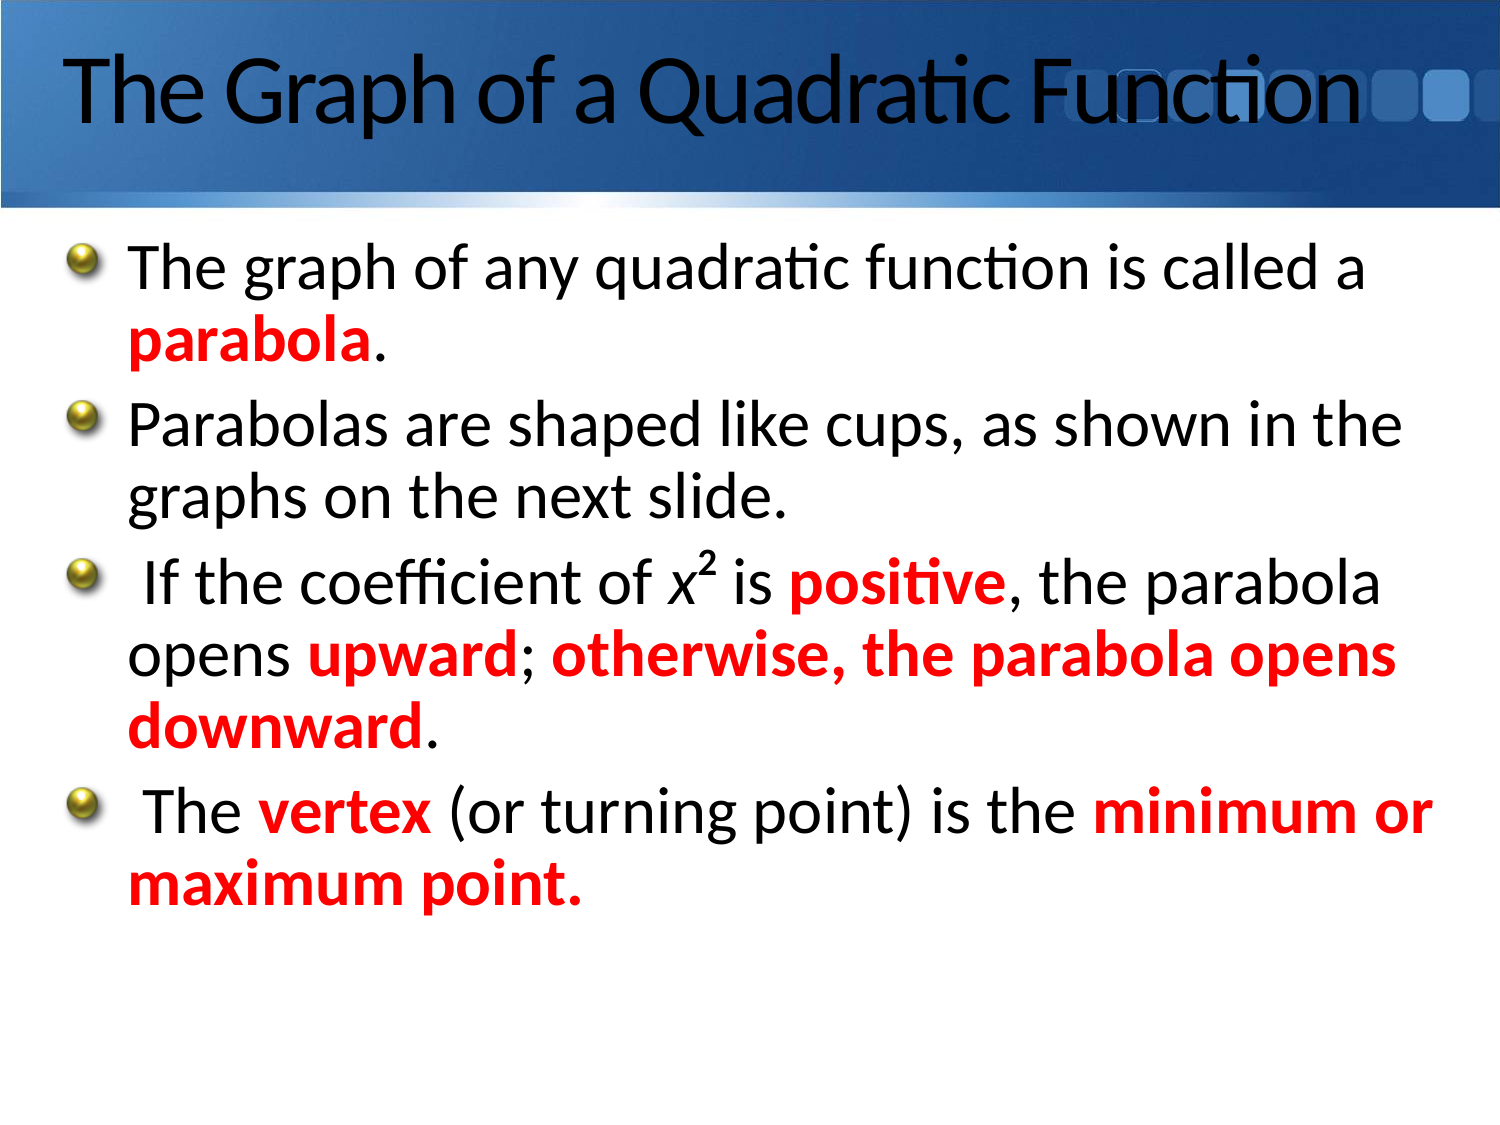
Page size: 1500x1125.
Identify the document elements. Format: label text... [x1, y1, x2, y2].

picture [0, 0, 1500, 1125]
list The graph of any quadratic function is called a parabola. Parabolas are shaped like cups, as shown in the graphs on the next slide. If the coefficient of x2 is positive, the parabola opens upward; otherwise, the parabola opens downward. The vertex (or turning point) is the minimum or maximum point. [62, 231, 1438, 1024]
title The Graph of a Quadratic Function [62, 37, 1438, 147]
